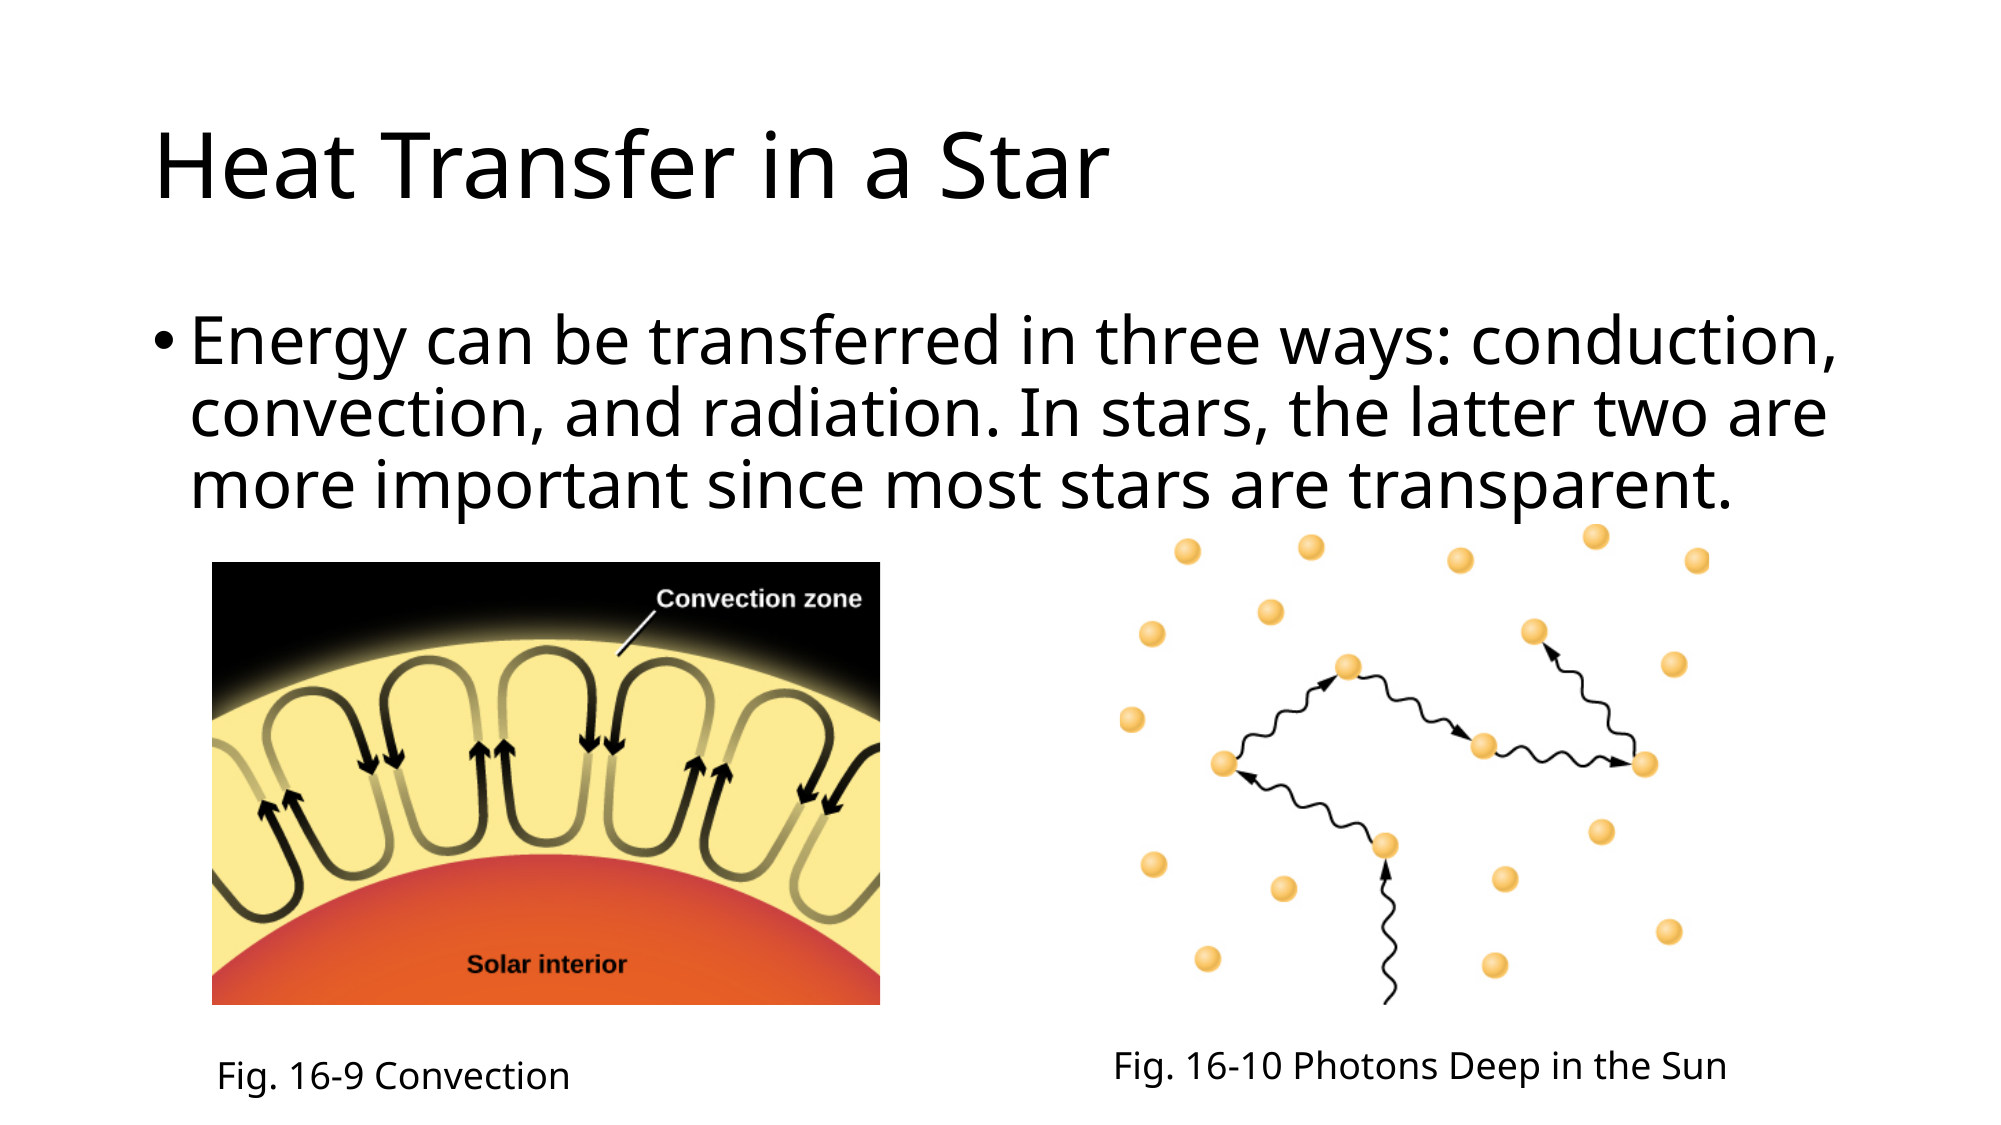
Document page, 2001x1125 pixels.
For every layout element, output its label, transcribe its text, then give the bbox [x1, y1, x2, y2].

list Energy can be transferred in three ways: conduction, convection, and radiation. In stars, the latter two are more important since most stars are transparent. [137, 299, 1863, 461]
picture [1119, 523, 1710, 1006]
text_box Fig. 16-10 Photons Deep in the Sun [1098, 1034, 1754, 1095]
picture [211, 561, 881, 1006]
text_box Fig. 16-9 Convection [201, 1044, 587, 1105]
title Heat Transfer in a Star [137, 59, 1863, 278]
